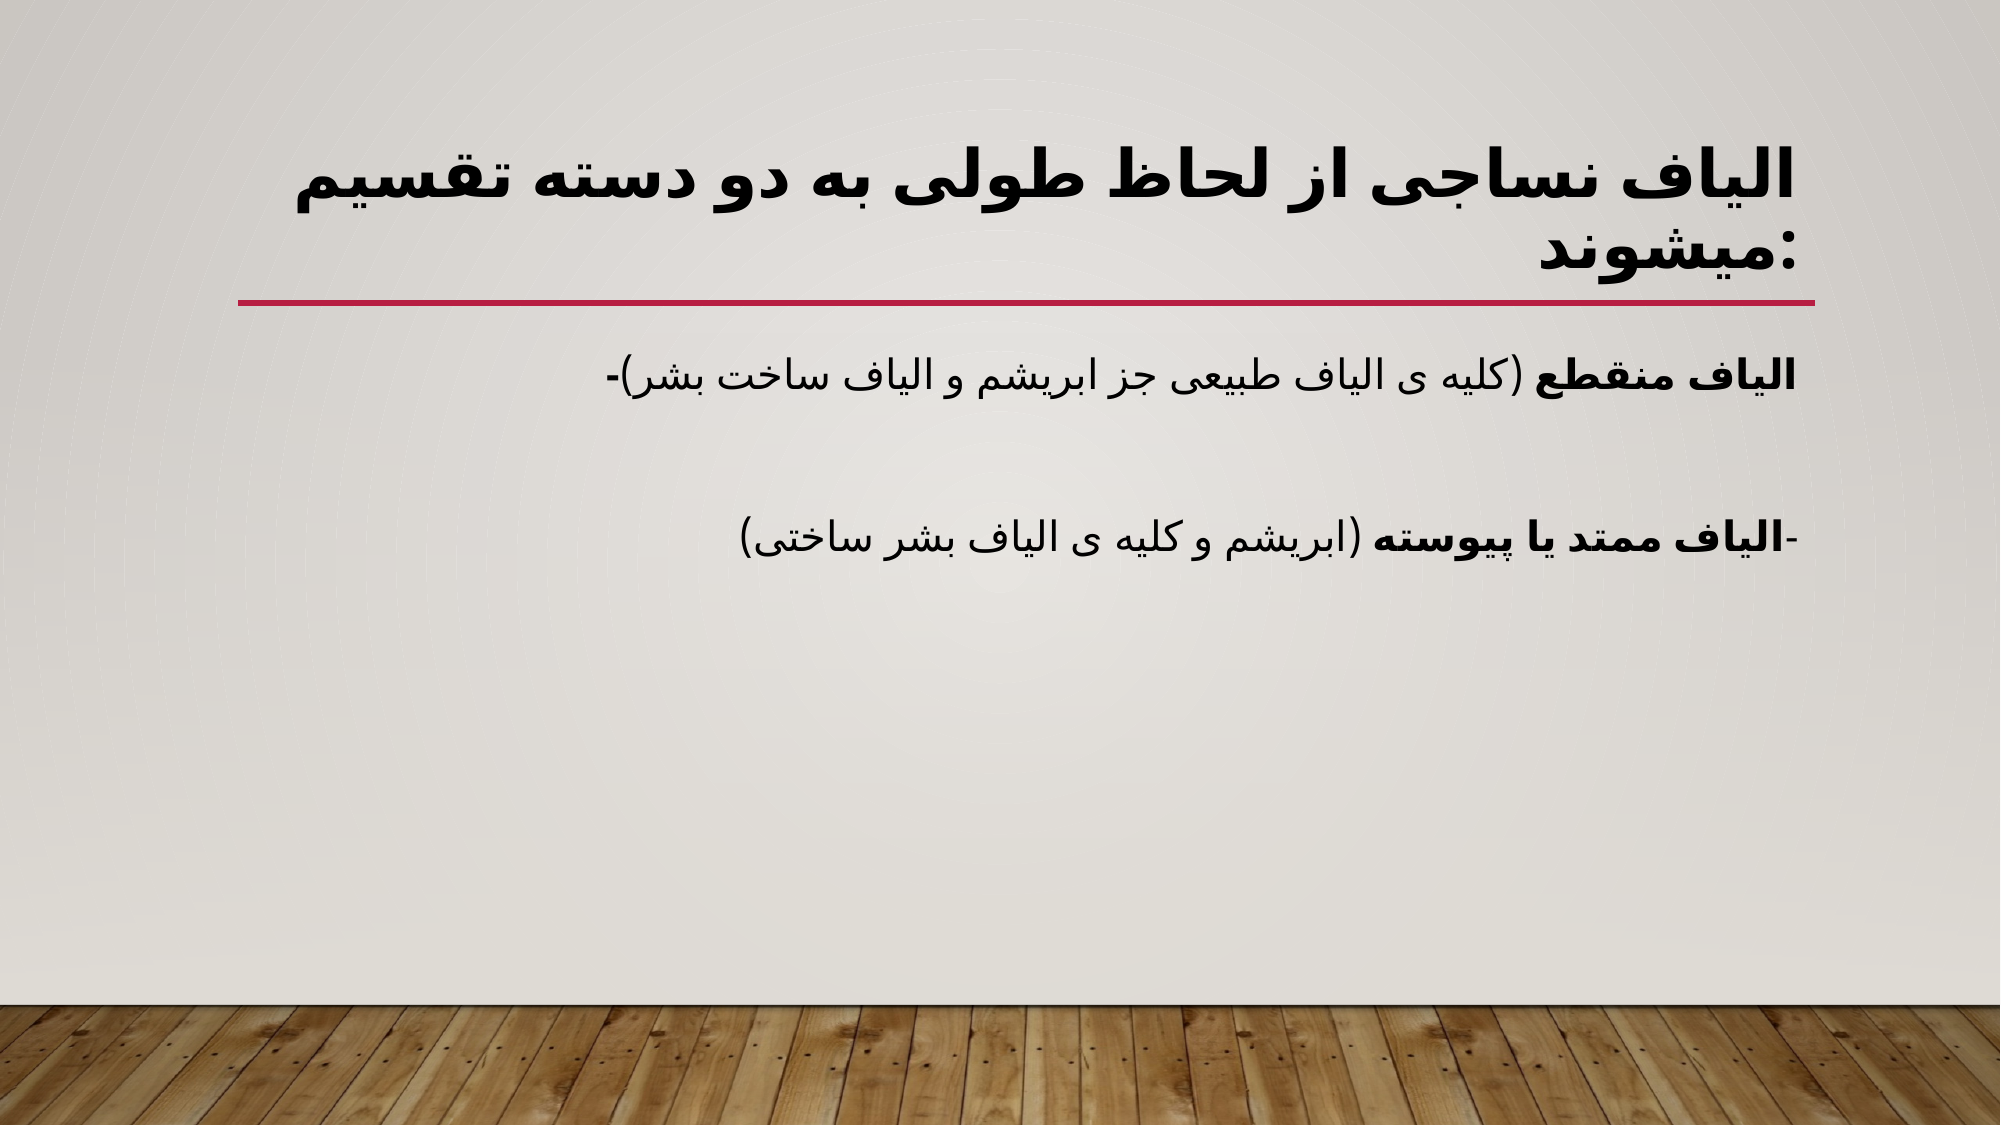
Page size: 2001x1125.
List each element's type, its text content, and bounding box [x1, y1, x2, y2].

title الیاف نساجی از لحاظ طولی به دو دسته تقسیم میشوند: [238, 131, 1814, 305]
picture [0, 1005, 2000, 1125]
list -الیاف منقطع (کلیه ی الیاف طبیعی جز ابریشم و الیاف ساخت بشر) الیاف ممتد یا پیوسته (ابریشم و کلیه ی الیاف بشر ساختی)- [238, 330, 1814, 897]
